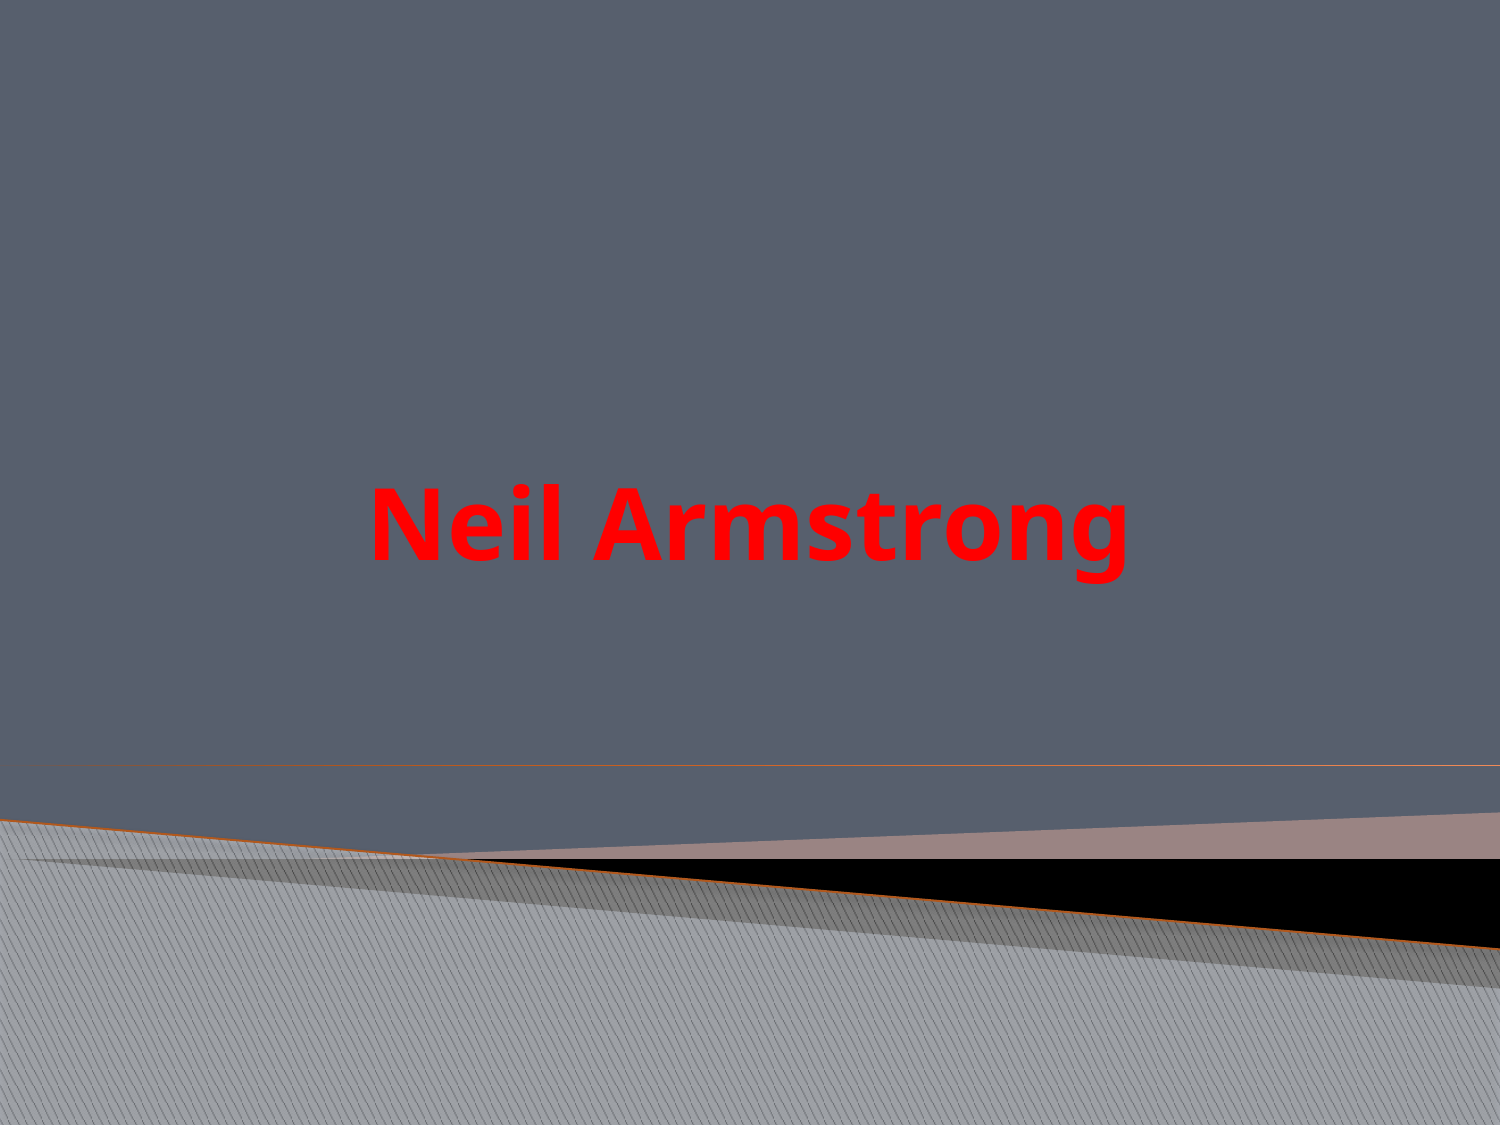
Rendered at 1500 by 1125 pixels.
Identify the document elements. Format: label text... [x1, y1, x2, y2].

picture [5, 859, 1500, 989]
title Neil Armstrong [112, 287, 1388, 588]
